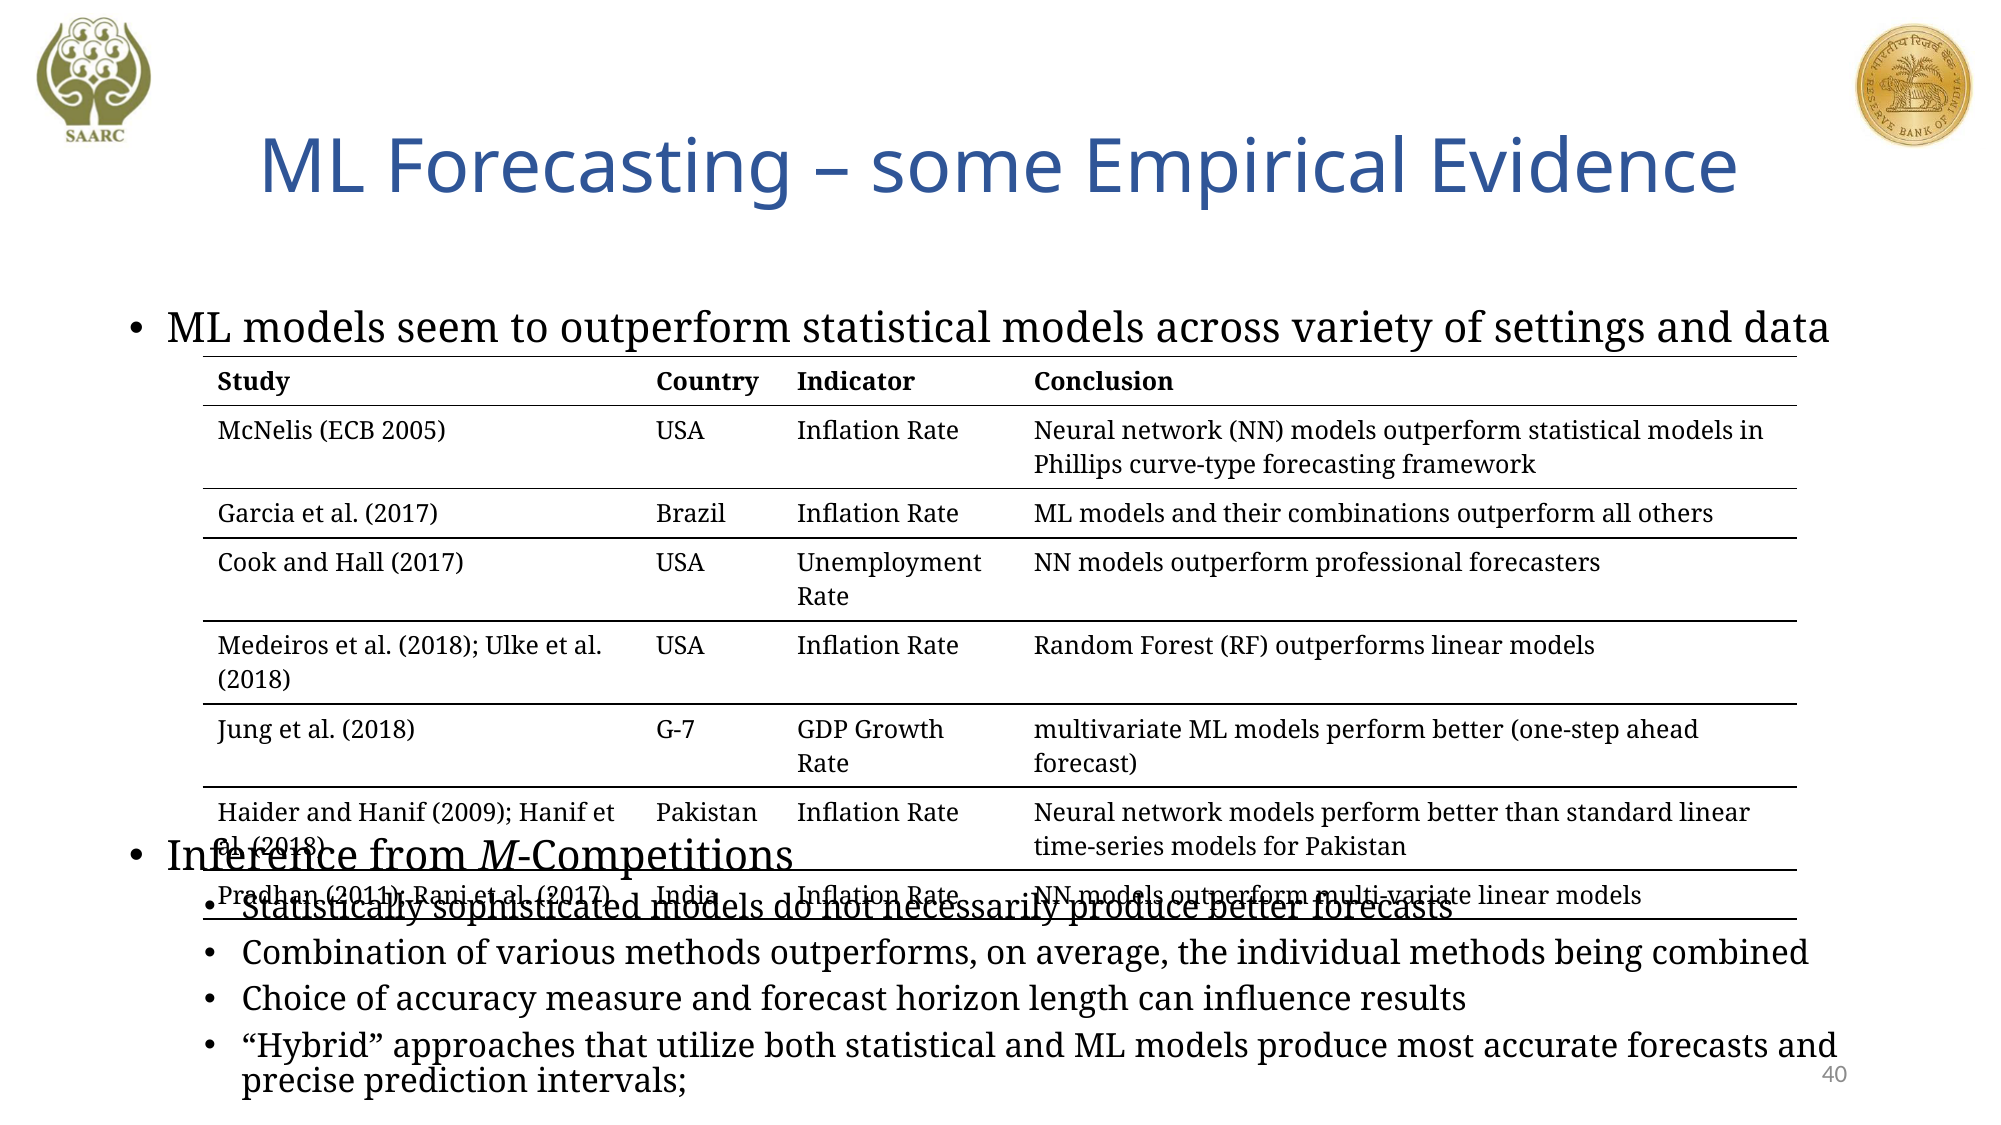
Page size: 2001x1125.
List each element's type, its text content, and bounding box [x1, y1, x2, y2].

table_cell Neural network (NN) models outperform statistical models in Phillips curve-type forecasting framework [1019, 406, 1797, 488]
title ML Forecasting – some Empirical Evidence [114, 59, 1886, 278]
table_cell G-7 [641, 705, 782, 786]
table_cell McNelis (ECB 2005) [203, 406, 641, 488]
picture [26, 13, 160, 149]
table_cell India [641, 871, 782, 918]
table_cell ML models and their combinations outperform all others [1019, 489, 1797, 537]
slide_number 40 [1412, 1042, 1863, 1103]
table_cell Inflation Rate [782, 622, 1019, 703]
table_cell Haider and Hanif (2009); Hanif et al. (2018) [203, 788, 641, 869]
table_cell NN models outperform professional forecasters [1019, 539, 1797, 620]
table_header Country [641, 357, 782, 405]
table_cell Cook and Hall (2017) [203, 539, 641, 620]
table_cell USA [641, 539, 782, 620]
table_cell multivariate ML models perform better (one-step ahead forecast) [1019, 705, 1797, 786]
table_cell Pakistan [641, 788, 782, 869]
table_cell Inflation Rate [782, 406, 1019, 488]
table_cell Jung et al. (2018) [203, 705, 641, 786]
table_cell Unemployment Rate [782, 539, 1019, 620]
table_cell Pradhan (2011); Rani et al. (2017) [203, 871, 641, 918]
table_header Study [203, 357, 641, 405]
table_cell Random Forest (RF) outperforms linear models [1019, 622, 1797, 703]
table_header Conclusion [1019, 357, 1797, 405]
list ML models seem to outperform statistical models across variety of settings and data Inference from M-Competitions Statistically sophisticated models do not necessarily produce better forecasts Combination of various methods outperforms, on average, the individual methods being combined Choice of accuracy measure and forecast horizon length can influence results “Hybrid” approaches that utilize both statistical and ML models produce most accurate forecasts and precise prediction intervals; [114, 299, 1886, 1125]
table_cell Inflation Rate [782, 489, 1019, 537]
table_cell Inflation Rate [782, 871, 1019, 918]
table_cell Garcia et al. (2017) [203, 489, 641, 537]
table_cell USA [641, 622, 782, 703]
table_cell USA [641, 406, 782, 488]
table_cell NN models outperform multi-variate linear models [1019, 871, 1797, 918]
table_cell Medeiros et al. (2018); Ulke et al. (2018) [203, 622, 641, 703]
table_cell Brazil [641, 489, 782, 537]
picture [1828, 17, 1993, 149]
table_cell Neural network models perform better than standard linear time-series models for Pakistan [1019, 788, 1797, 869]
table_cell GDP Growth Rate [782, 705, 1019, 786]
table_cell Inflation Rate [782, 788, 1019, 869]
table_header Indicator [782, 357, 1019, 405]
